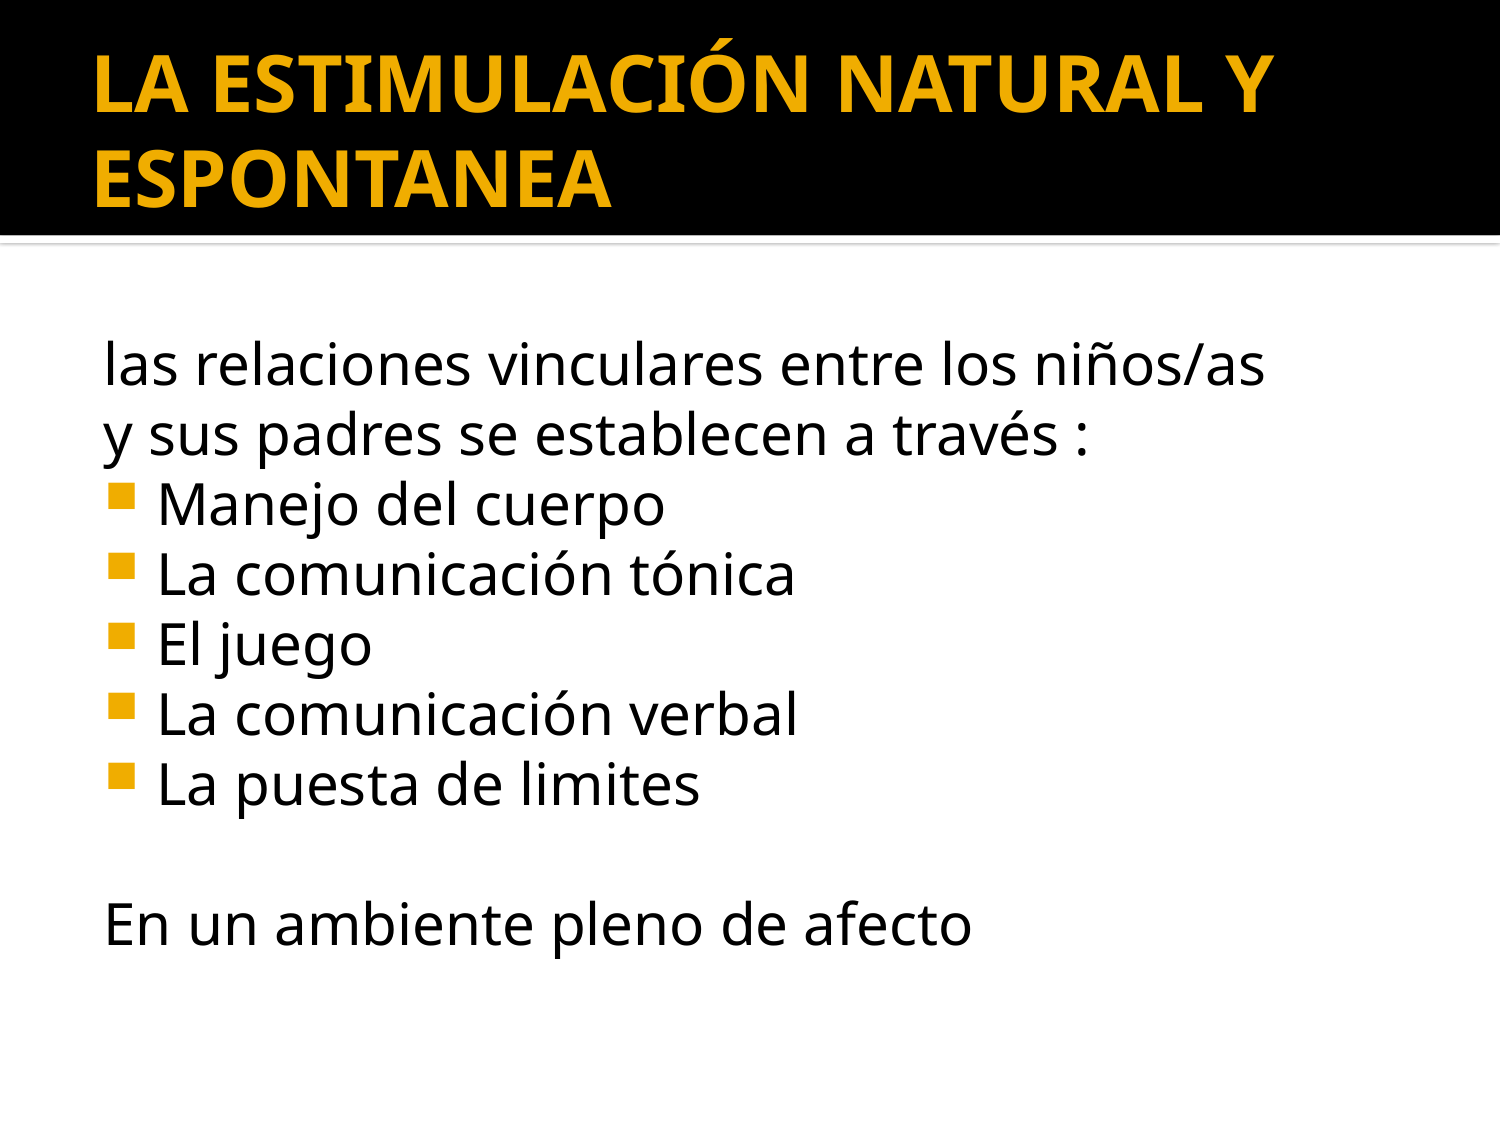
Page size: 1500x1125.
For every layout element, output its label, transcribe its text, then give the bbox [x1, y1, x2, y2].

list las relaciones vinculares entre los niños/as y sus padres se establecen a través : Manejo del cuerpo La comunicación tónica El juego La comunicación verbal La puesta de limites En un ambiente pleno de afecto [75, 312, 1436, 1094]
title LA ESTIMULACIÓN NATURAL Y ESPONTANEA [75, 25, 1425, 231]
